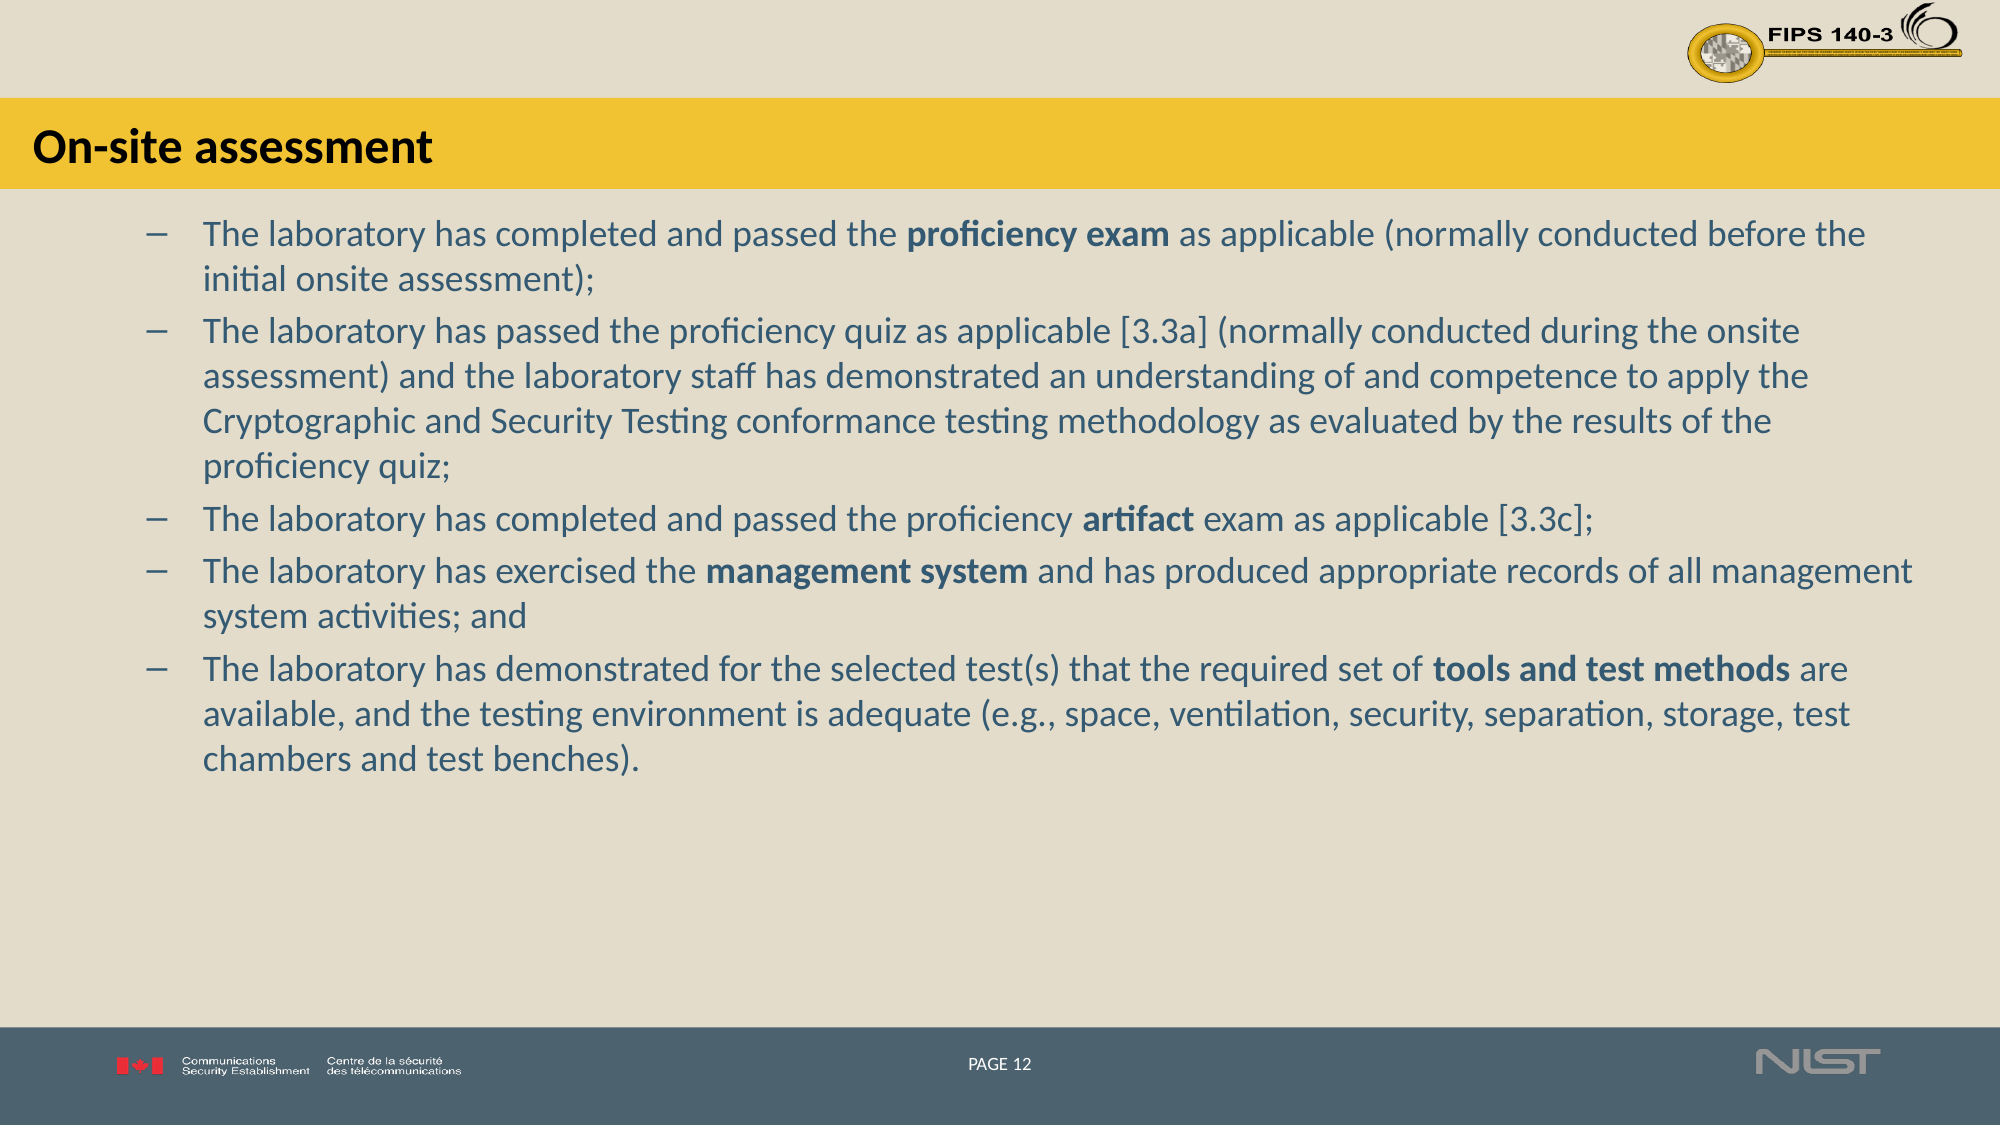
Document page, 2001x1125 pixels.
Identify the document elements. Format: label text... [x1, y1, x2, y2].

picture [117, 1057, 461, 1076]
picture [1748, 1043, 1886, 1079]
list The laboratory has completed and passed the proficiency exam as applicable (normally conducted before the initial onsite assessment); The laboratory has passed the proficiency quiz as applicable [3.3a] (normally conducted during the onsite assessment) and the laboratory staff has demonstrated an understanding of and competence to apply the Cryptographic and Security Testing conformance testing methodology as evaluated by the results of the proficiency quiz; The laboratory has completed and passed the proficiency artifact exam as applicable [3.3c]; The laboratory has exercised the management system and has produced appropriate records of all management system activities; and The laboratory has demonstrated for the selected test(s) that the required set of tools and test methods are available, and the testing environment is adequate (e.g., space, ventilation, security, separation, storage, test chambers and test benches). [37, 201, 1962, 1013]
title On-site assessment [0, 97, 2000, 189]
picture [1672, 0, 2000, 97]
